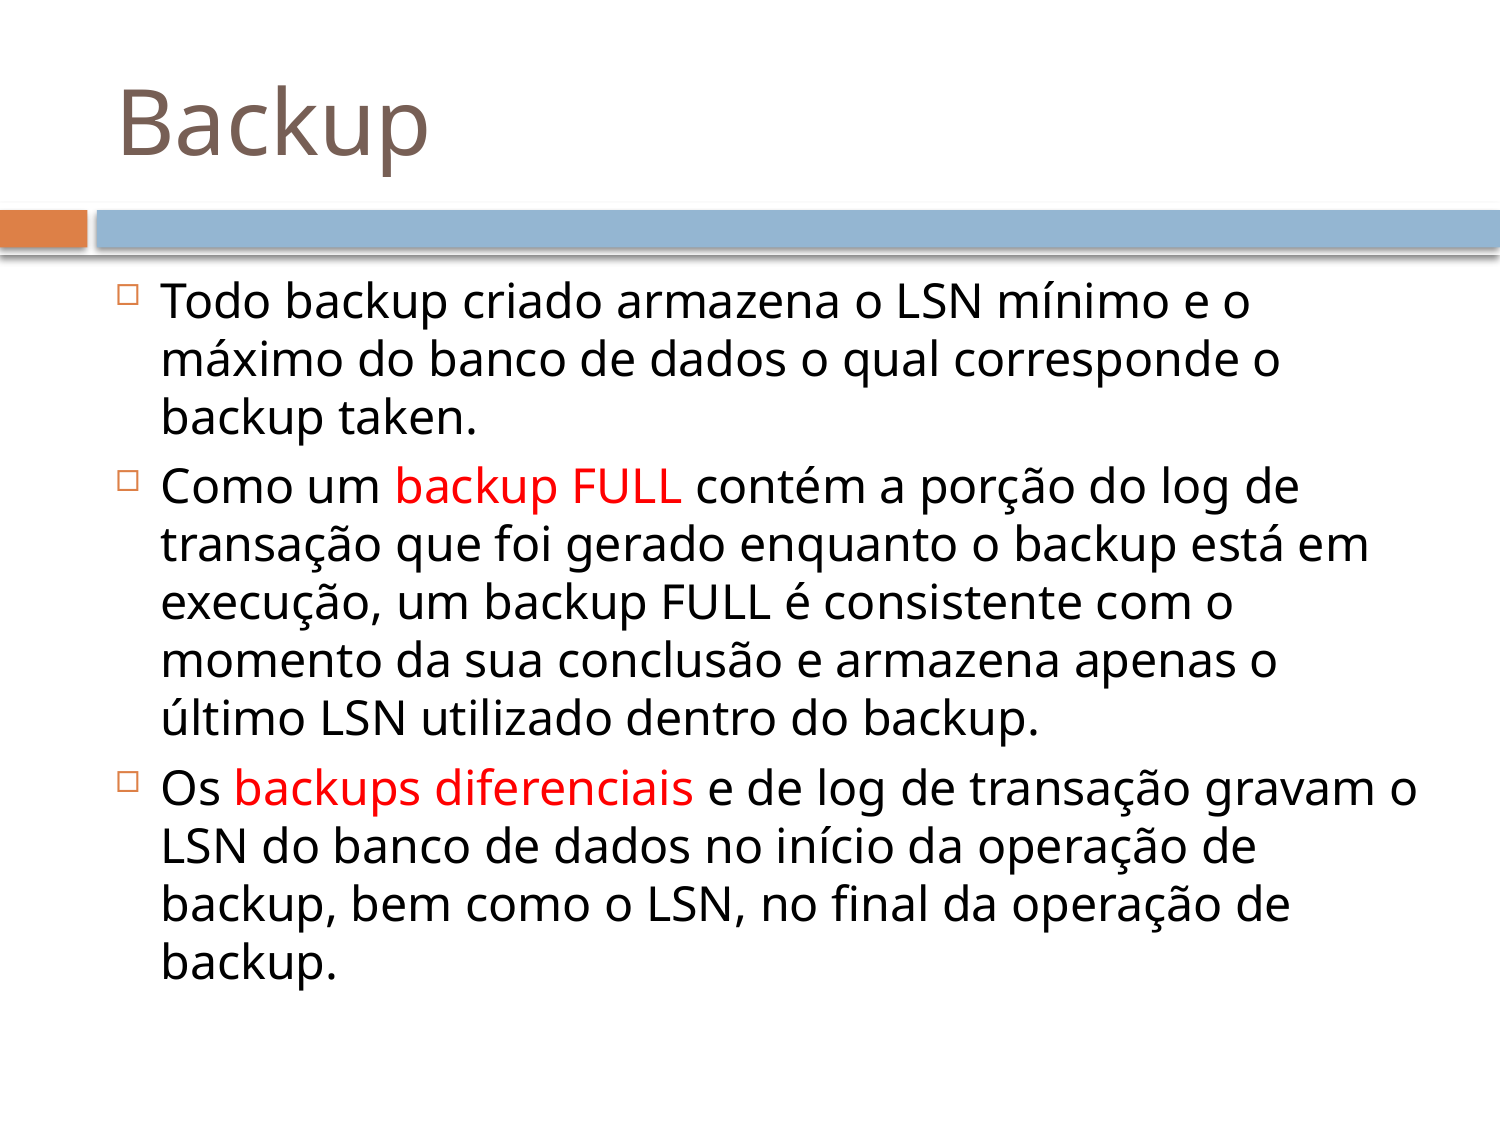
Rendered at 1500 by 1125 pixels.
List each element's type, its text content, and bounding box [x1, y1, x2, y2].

title Backup [100, 37, 1438, 200]
list Todo backup criado armazena o LSN mínimo e o máximo do banco de dados o qual corresponde o backup taken. Como um backup FULL contém a porção do log de transação que foi gerado enquanto o backup está em execução, um backup FULL é consistente com o momento da sua conclusão e armazena apenas o último LSN utilizado dentro do backup. Os backups diferenciais e de log de transação gravam o LSN do banco de dados no início da operação de backup, bem como o LSN, no final da operação de backup. [100, 262, 1438, 1000]
